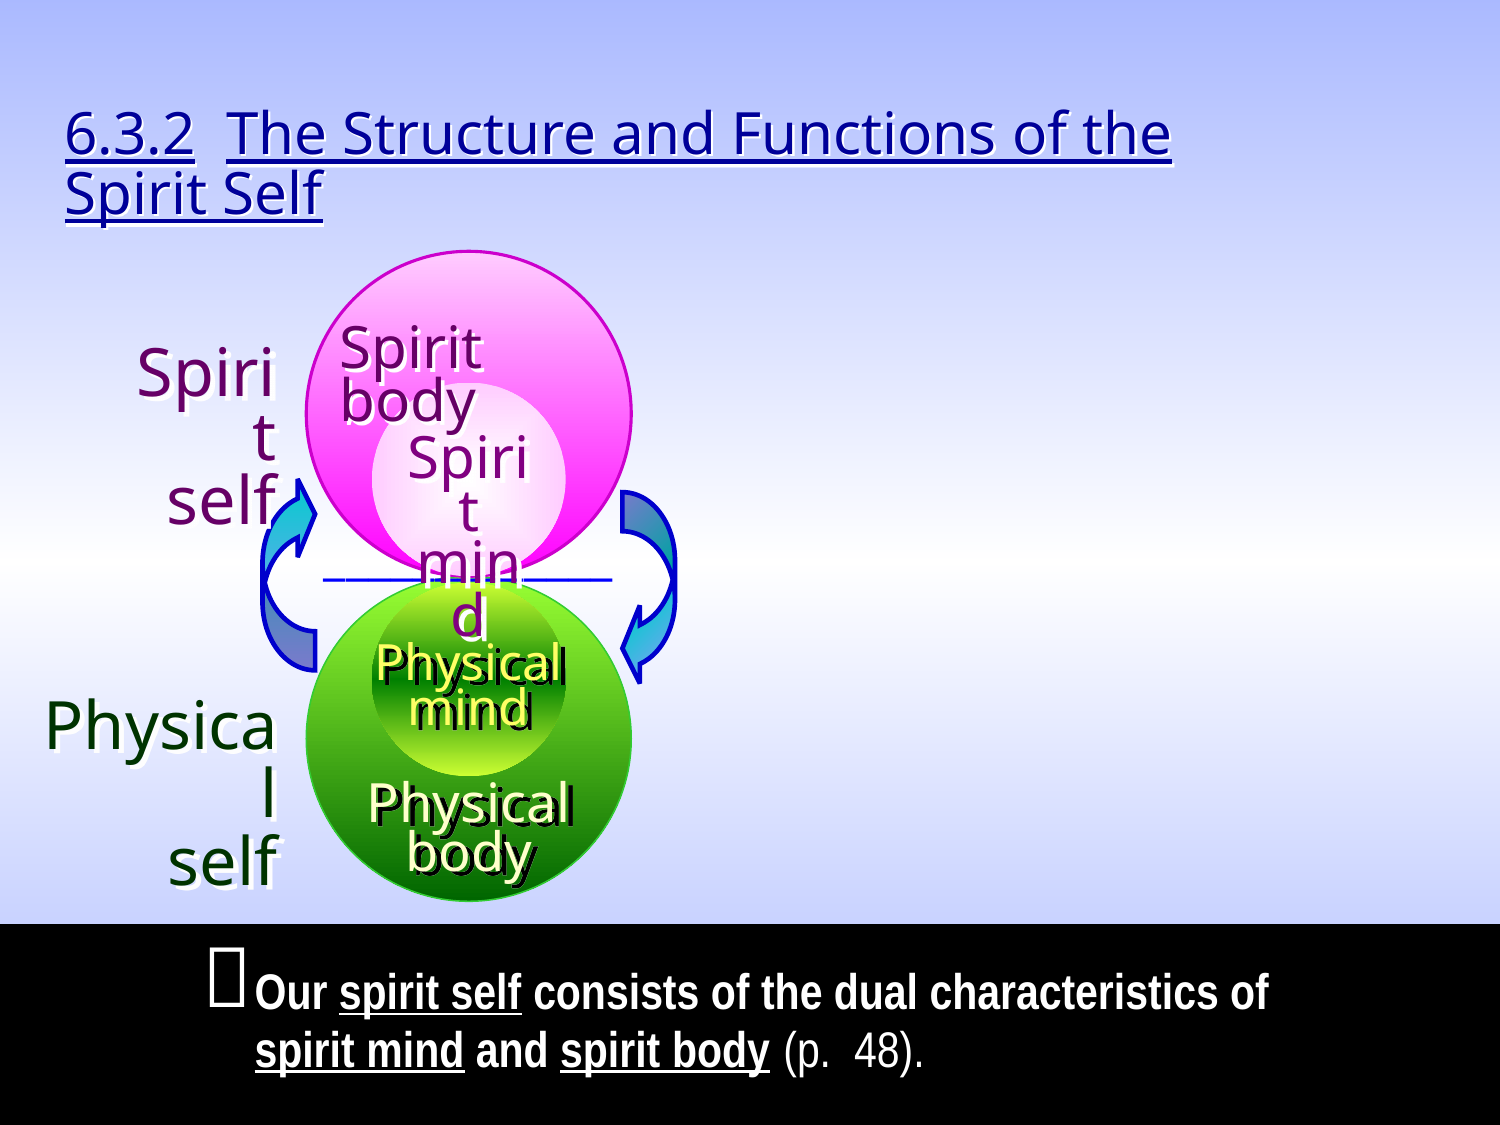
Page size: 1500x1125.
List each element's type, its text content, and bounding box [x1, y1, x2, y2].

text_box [187, 959, 1384, 1088]
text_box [262, 251, 676, 902]
text_box [0, 924, 1500, 1125]
text_box Spirit self [100, 338, 257, 545]
text_box 6.3.2 The Structure and Functions of the Spirit Self [50, 99, 1275, 234]
text_box Physical self [24, 687, 258, 906]
